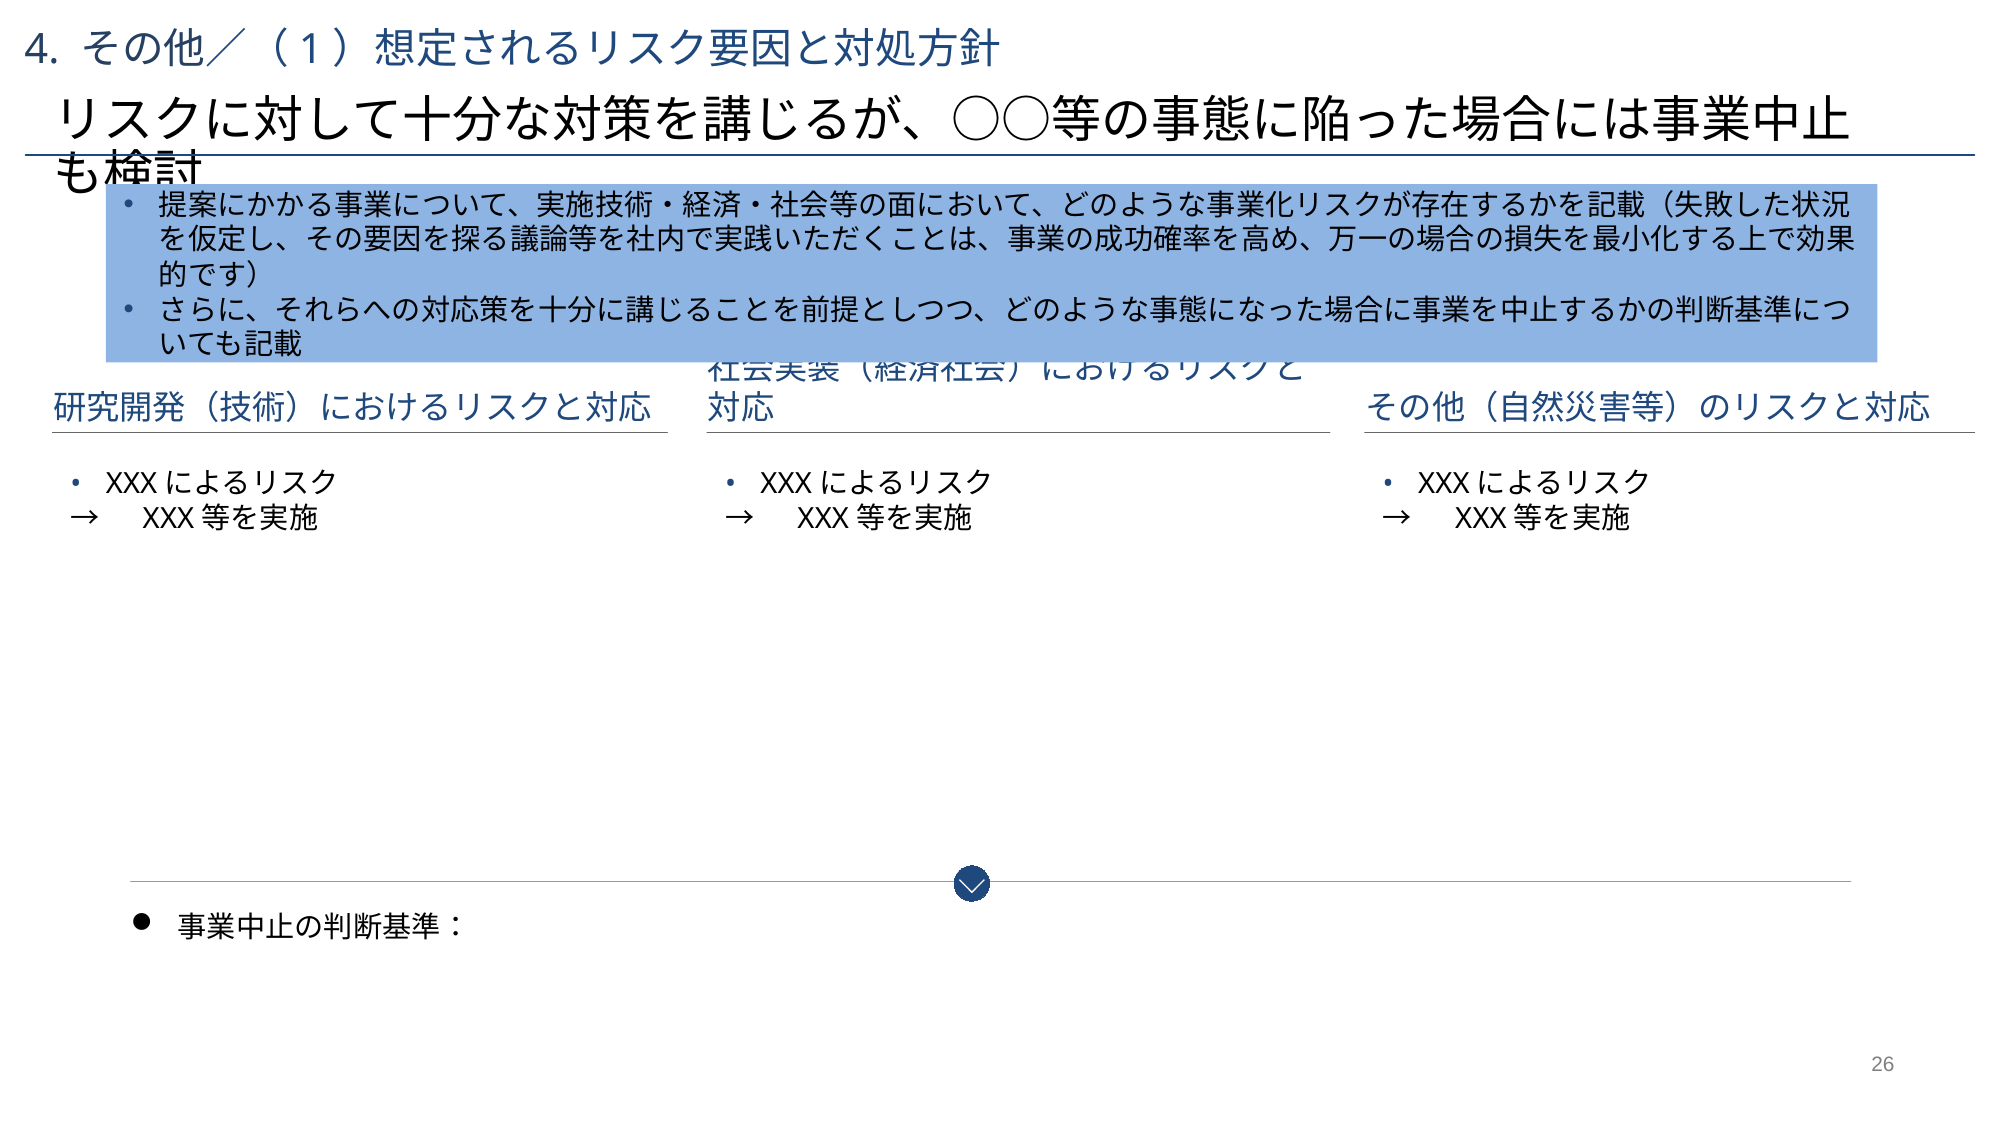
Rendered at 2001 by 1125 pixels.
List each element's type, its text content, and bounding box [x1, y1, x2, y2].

text_box 提案にかかる事業について、実施技術・経済・社会等の面において、どのような事業化リスクが存在するかを記載（失敗した状況を仮定し、その要因を探る議論等を社内で実践いただくことは、事業の成功確率を高め、万一の場合の損失を最小化する上で効果的です） さらに、それらへの対応策を十分に講じることを前提としつつ、どのような事態になった場合に事業を中止するかの判断基準についても記載 [105, 184, 1878, 363]
text_box 事業中止の判断基準： [130, 900, 1852, 1065]
text_box 4. その他／（1）想定されるリスク要因と対処方針 [24, 28, 1818, 74]
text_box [953, 865, 990, 902]
text_box リスクに対して十分な対策を講じるが、○○等の事態に陥った場合には事業中止も検討 [53, 94, 1899, 154]
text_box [707, 380, 1330, 513]
text_box リスクに対して十分な対策を講じるが、○○等の事態に陥った場合には事業中止も検討 [53, 156, 1899, 203]
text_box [1364, 380, 1975, 513]
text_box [52, 380, 668, 513]
